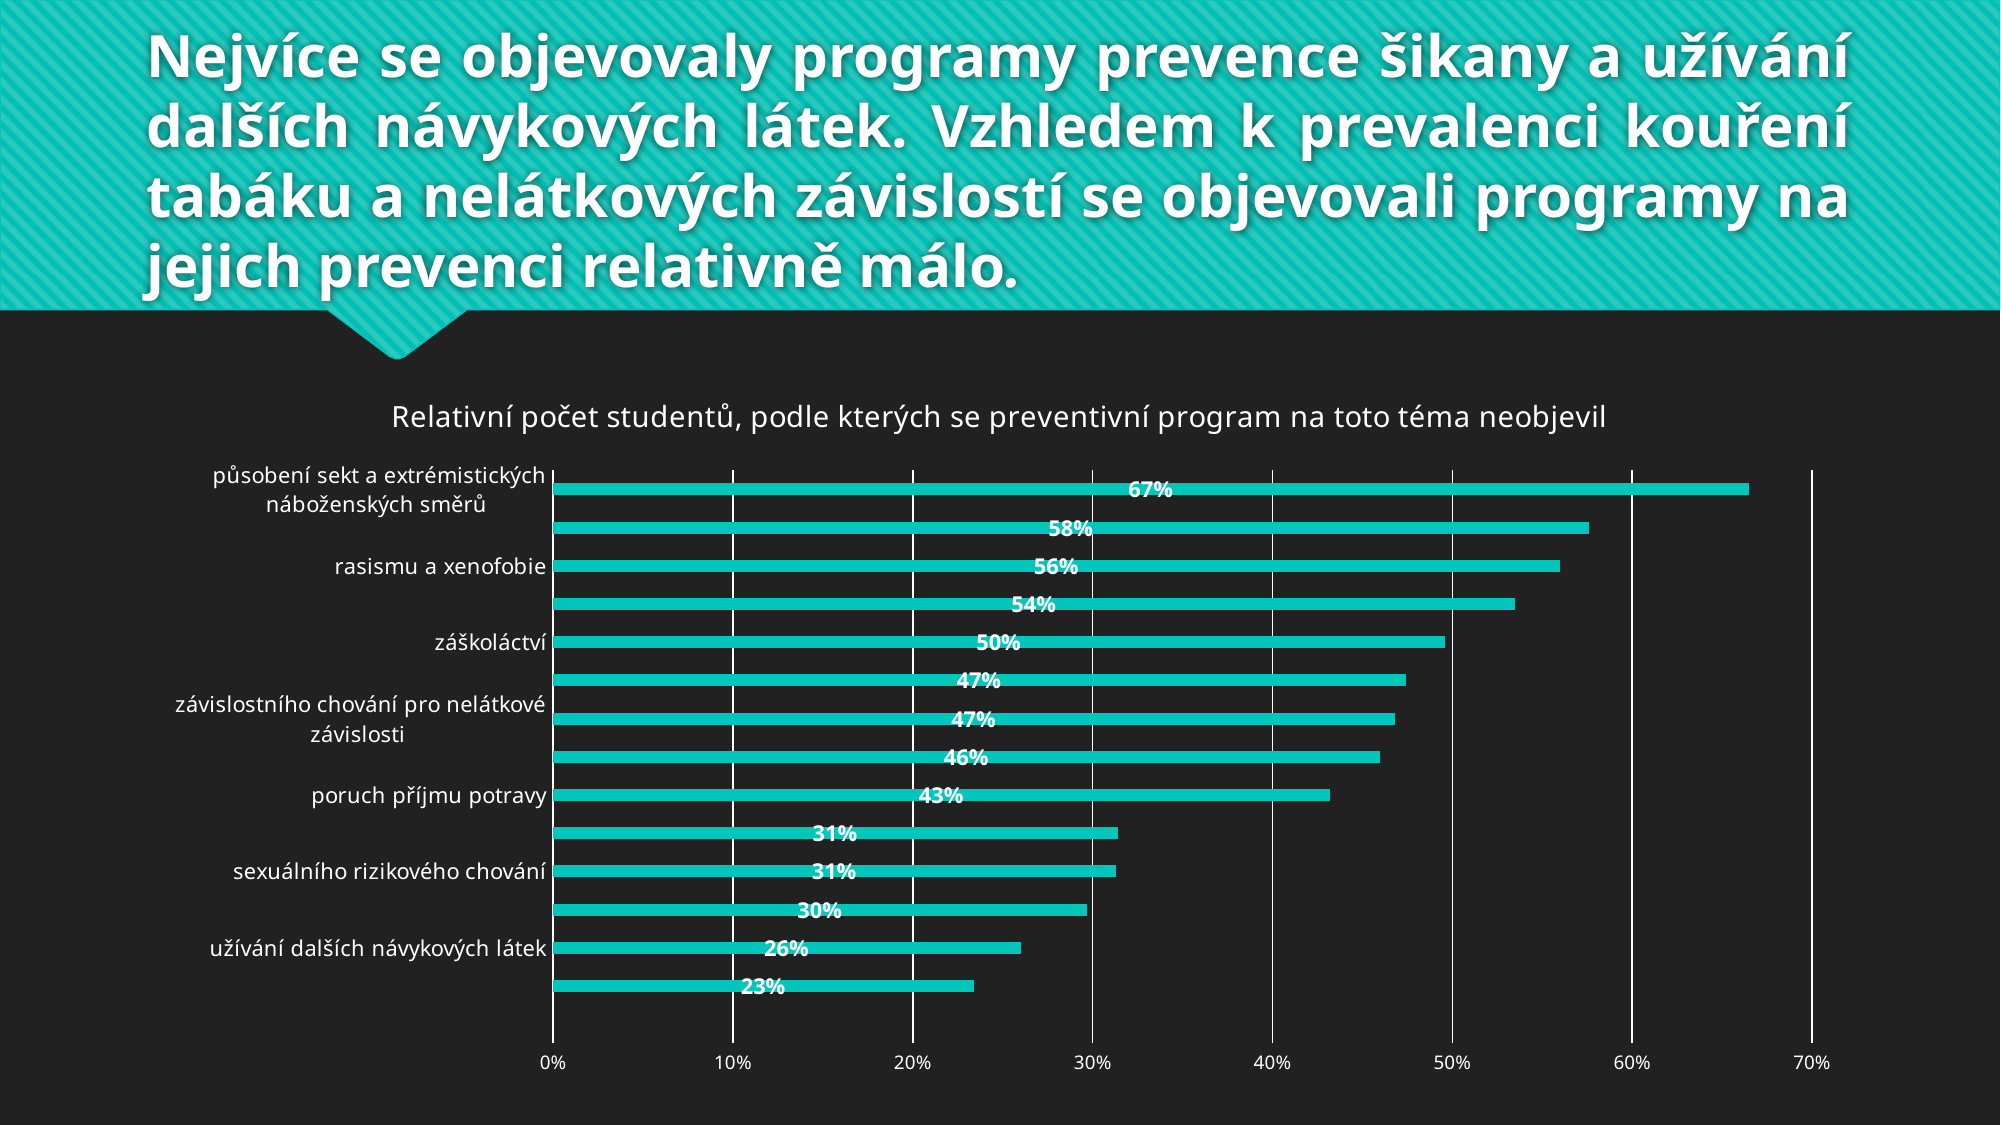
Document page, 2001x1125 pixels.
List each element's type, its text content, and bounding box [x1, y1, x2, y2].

chart [134, 364, 1866, 1091]
title Nejvíce se objevovaly programy prevence šikany a užívání dalších návykových látek. Vzhledem k prevalenci kouření tabáku a nelátkových závislostí se objevovali programy na jejich prevenci relativně málo. [131, 104, 1866, 307]
